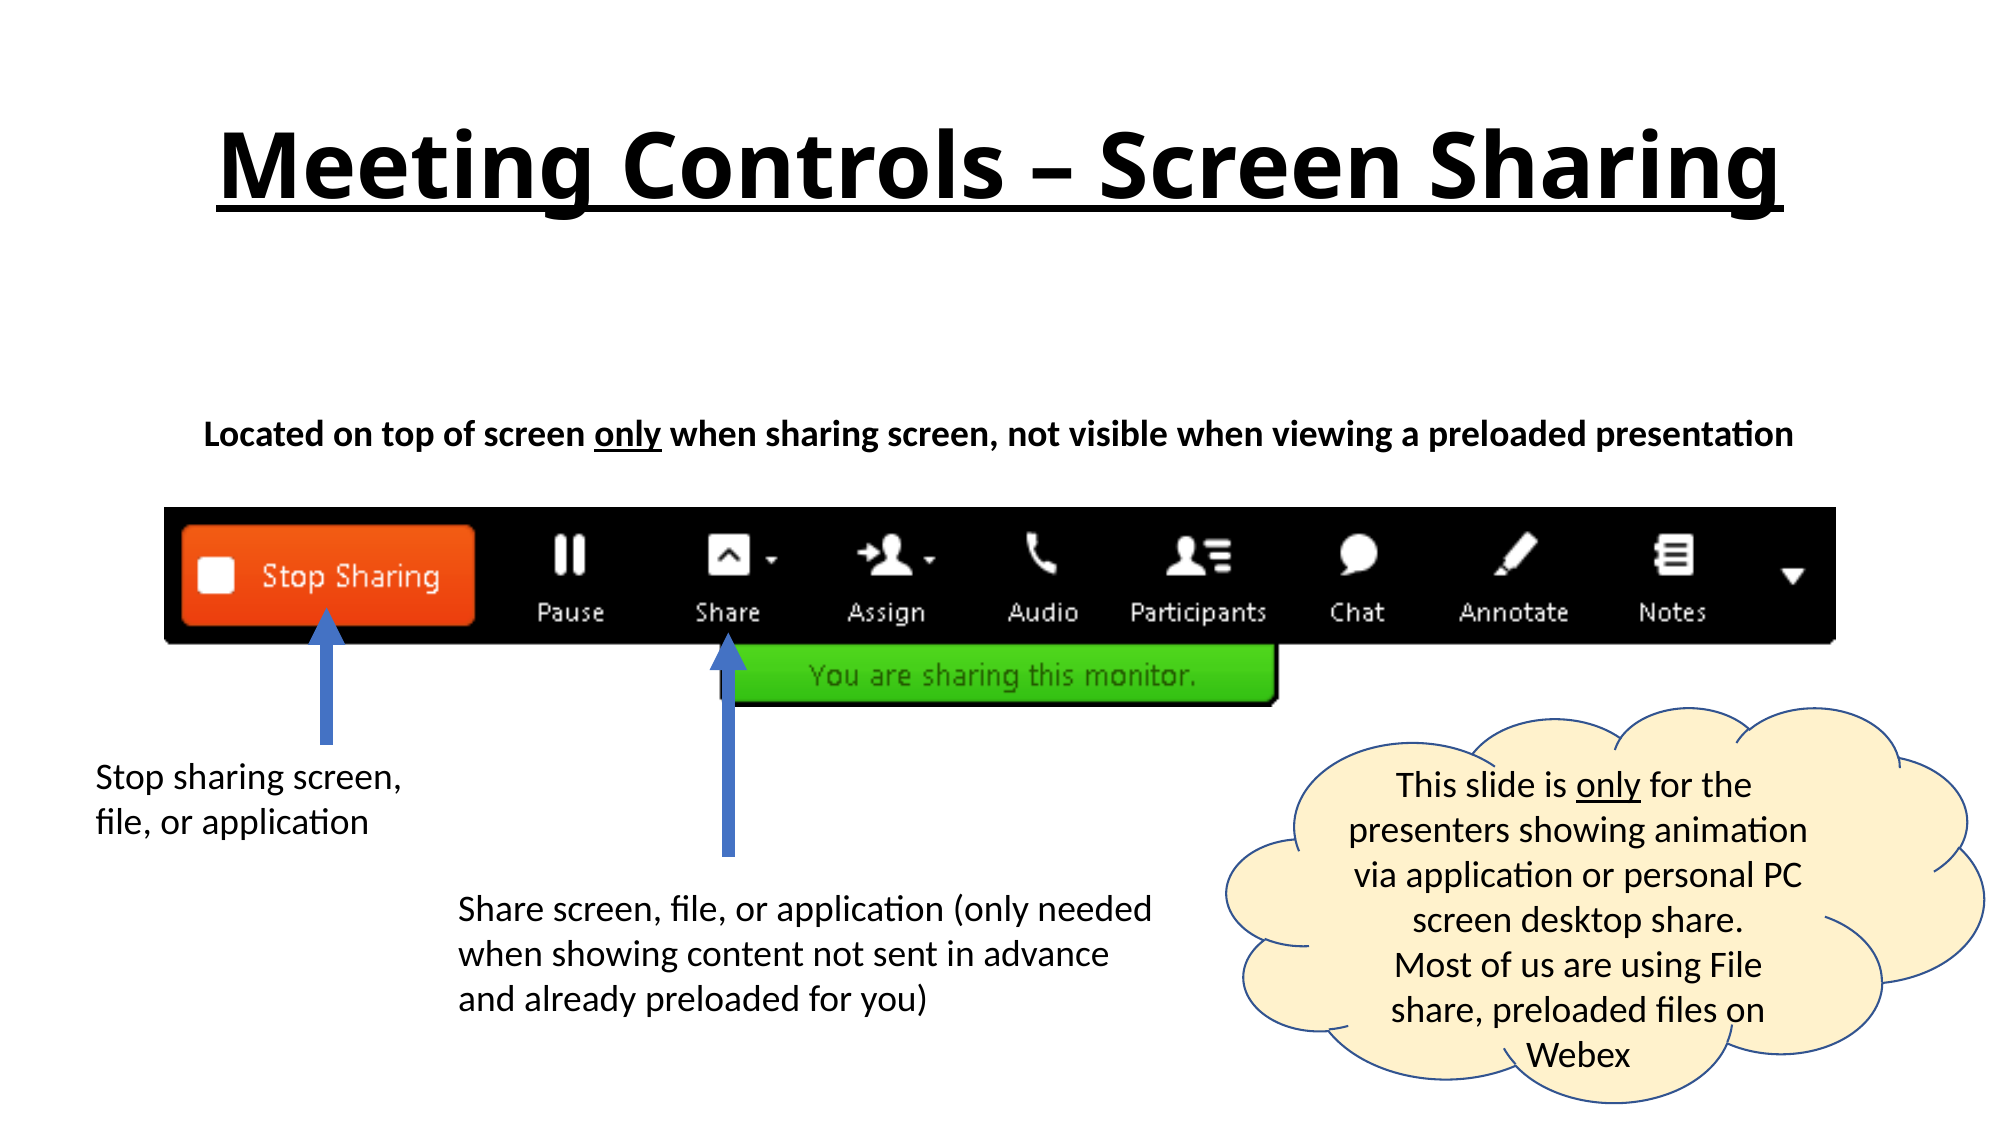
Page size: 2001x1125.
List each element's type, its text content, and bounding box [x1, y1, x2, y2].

text_box Located on top of screen only when sharing screen, not visible when viewing a preloaded presentation [164, 401, 1836, 462]
title Meeting Controls – Screen Sharing [137, 59, 1863, 278]
text_box Stop sharing screen, file, or application [80, 744, 432, 850]
text_box This slide is only for the presenters showing animation via application or personal PC screen desktop share. Most of us are using File share, preloaded files on Webex [1225, 707, 1986, 1105]
text_box Share screen, file, or application (only needed when showing content not sent in advance and already preloaded for you) [443, 876, 1169, 1027]
picture [164, 507, 1836, 707]
